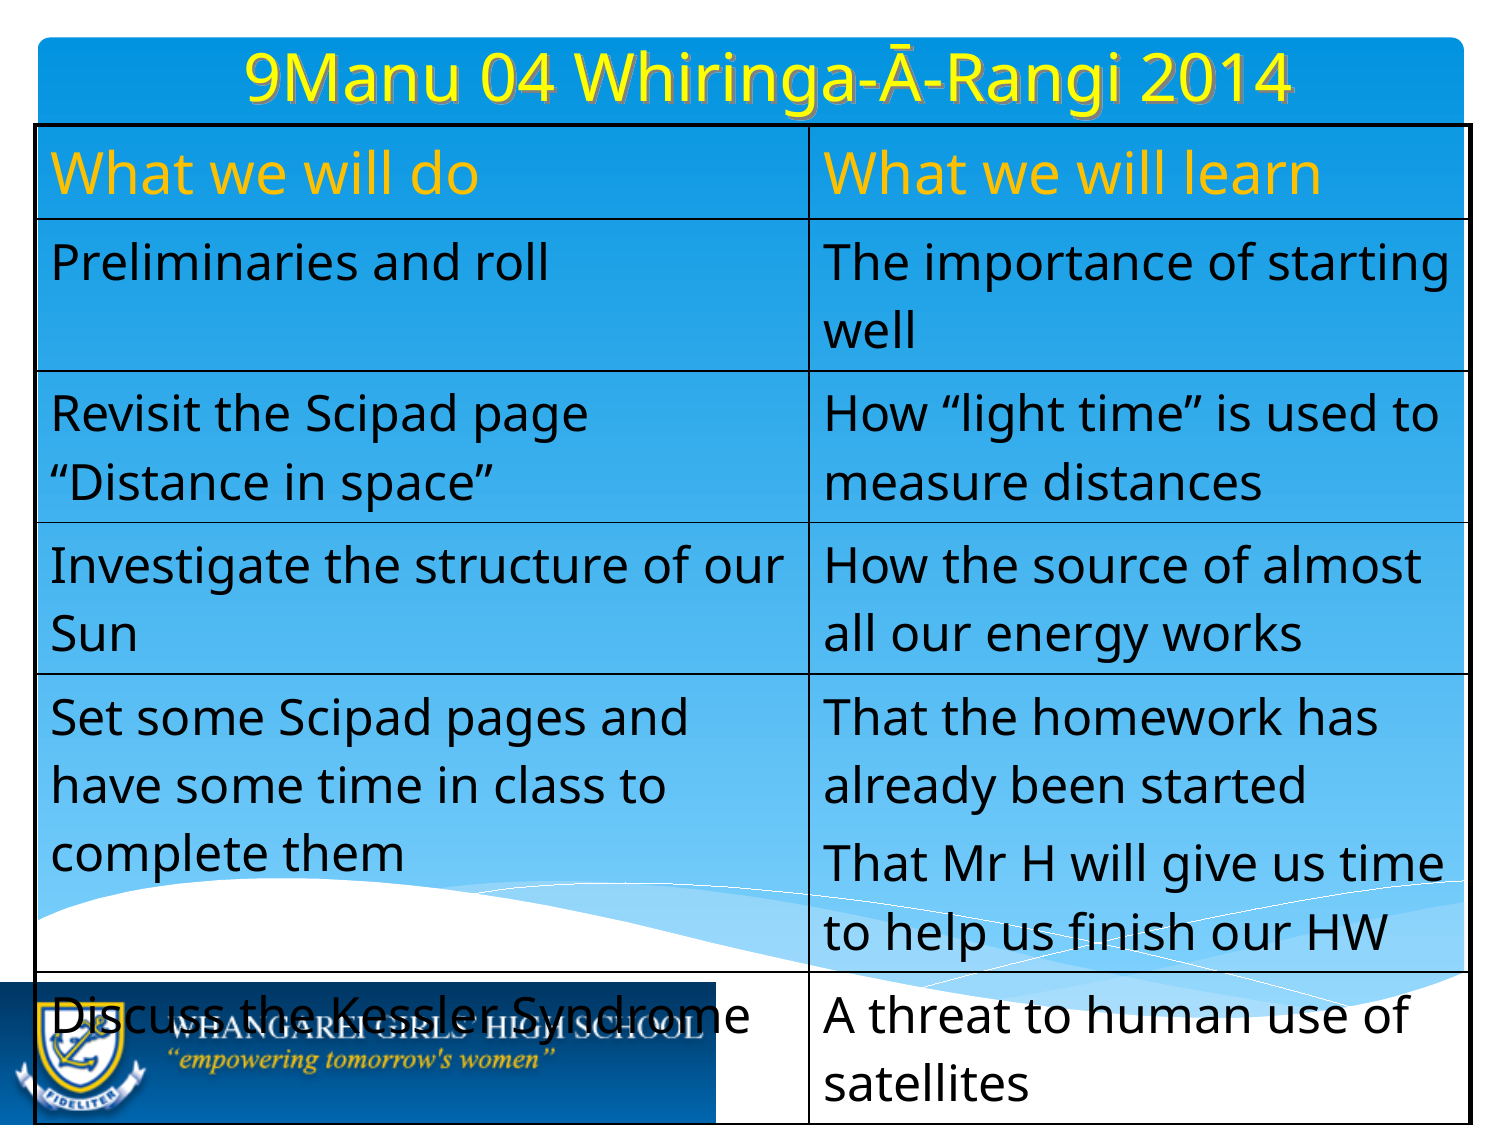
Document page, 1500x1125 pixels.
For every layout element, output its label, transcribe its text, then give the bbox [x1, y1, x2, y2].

table_cell Preliminaries and roll [37, 220, 808, 370]
table_cell A threat to human use of satellites [810, 973, 1468, 1123]
table_header What we will do [37, 127, 808, 218]
table_cell The importance of starting well [810, 220, 1468, 370]
text_box 9Manu 04 Whiringa-Ā-Rangi 2014 [162, 24, 1375, 123]
table_cell Set some Scipad pages and have some time in class to complete them [37, 675, 808, 971]
table_cell That the homework has already been started That Mr H will give us time to help us finish our HW [810, 675, 1468, 971]
table_cell Revisit the Scipad page “Distance in space” [37, 372, 808, 522]
table_cell Investigate the structure of our Sun [37, 523, 808, 673]
table_cell How the source of almost all our energy works [810, 523, 1468, 673]
picture [0, 982, 716, 1125]
table_cell How “light time” is used to measure distances [810, 372, 1468, 522]
table_header What we will learn [810, 127, 1468, 218]
table_cell Discuss the Kessler Syndrome [37, 973, 808, 1123]
